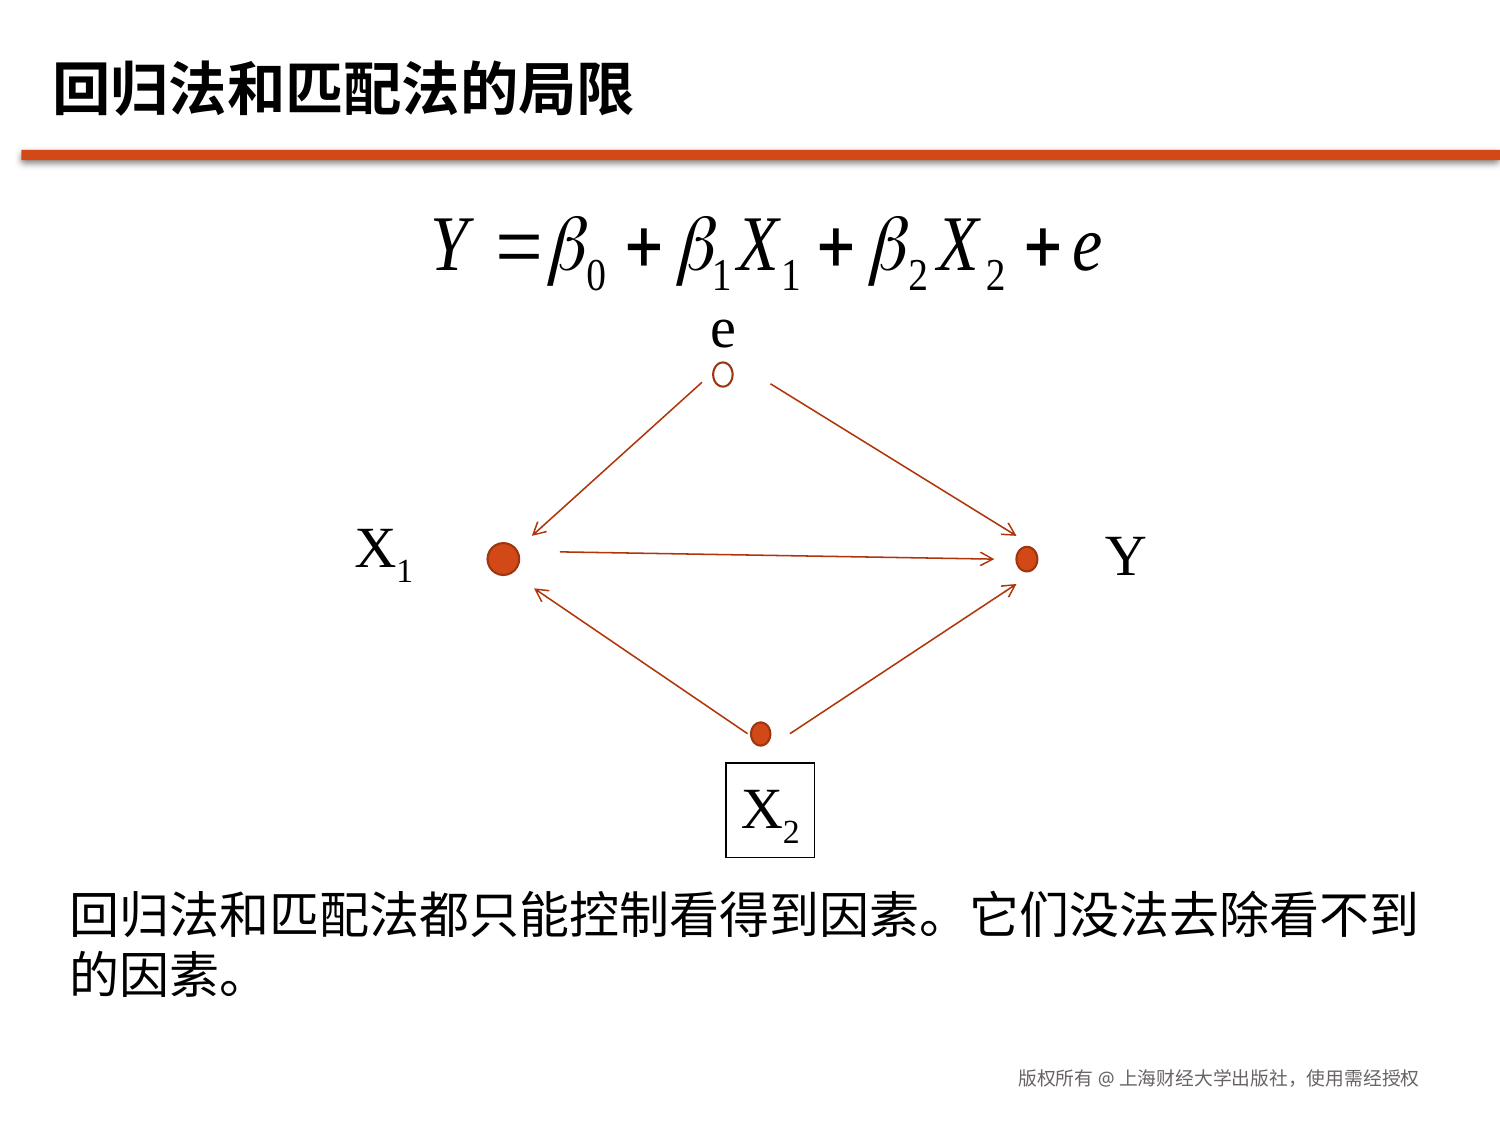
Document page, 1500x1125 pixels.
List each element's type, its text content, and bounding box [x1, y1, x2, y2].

title 回归法和匹配法的局限 [37, 50, 1450, 138]
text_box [337, 281, 1163, 849]
list 回归法和匹配法都只能控制看得到因素。它们没法去除看不到的因素。 [54, 875, 1467, 1125]
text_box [423, 190, 1118, 310]
footer 版权所有@上海财经大学出版社，使用需经授权 [975, 1046, 1463, 1109]
